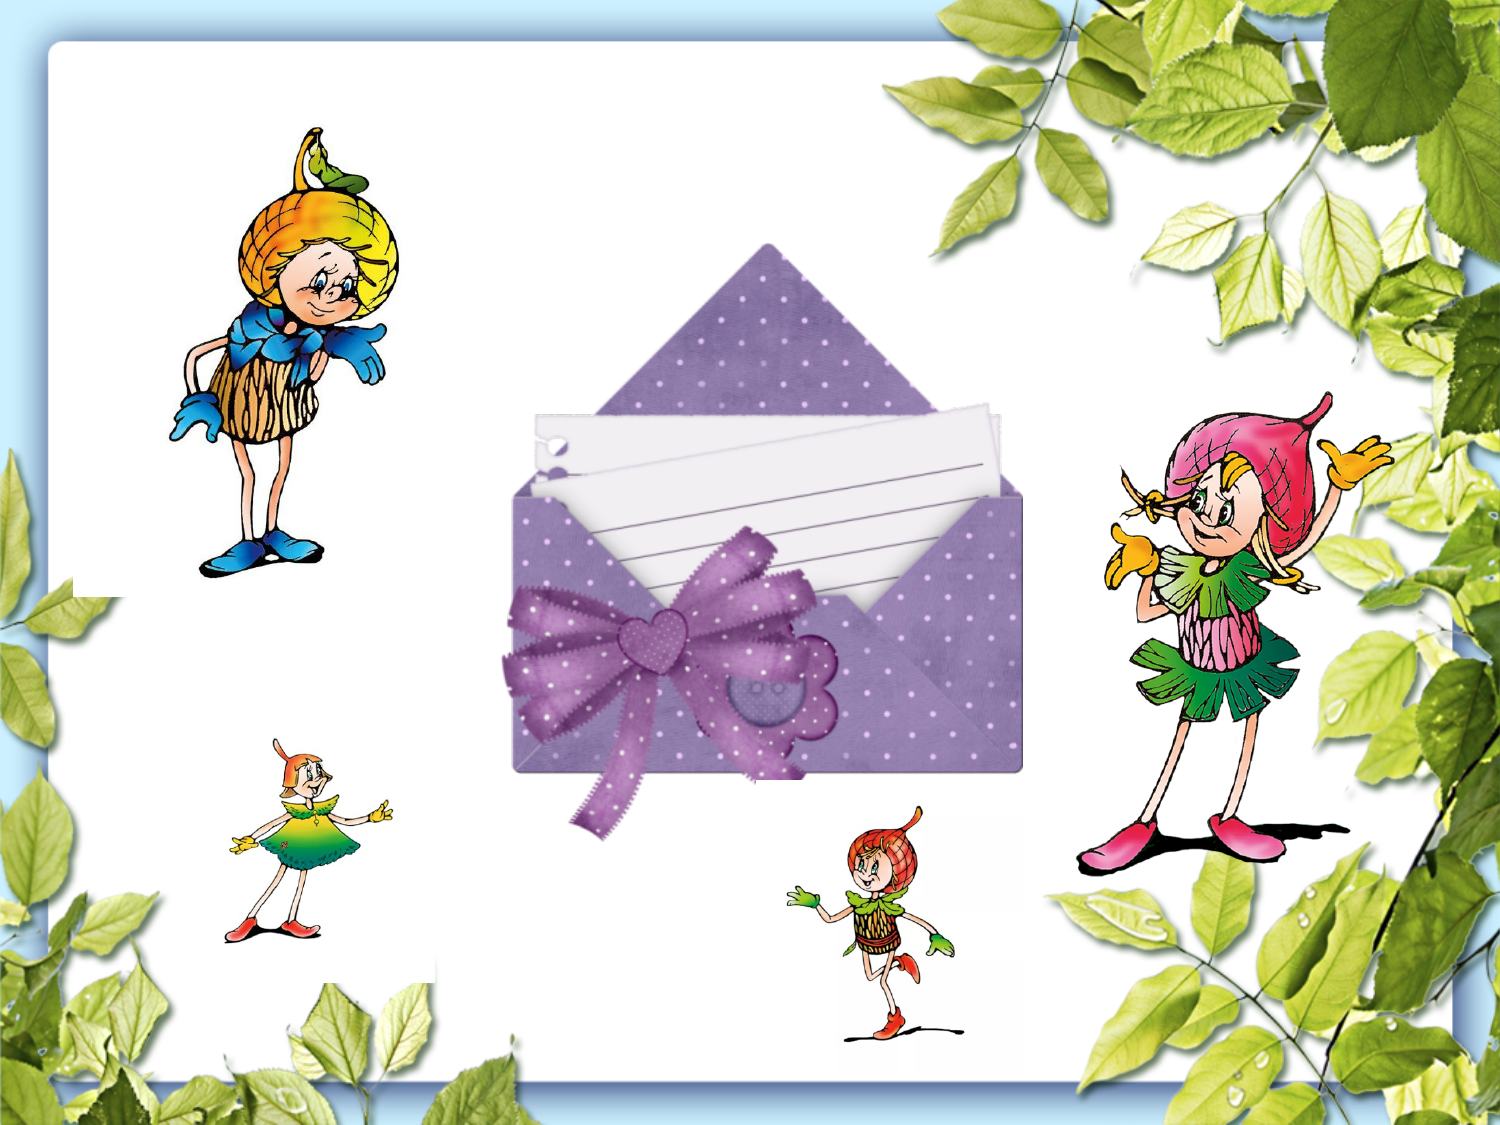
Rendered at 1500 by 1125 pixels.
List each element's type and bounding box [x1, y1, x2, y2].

list [501, 243, 1023, 842]
picture [0, 0, 1500, 1125]
